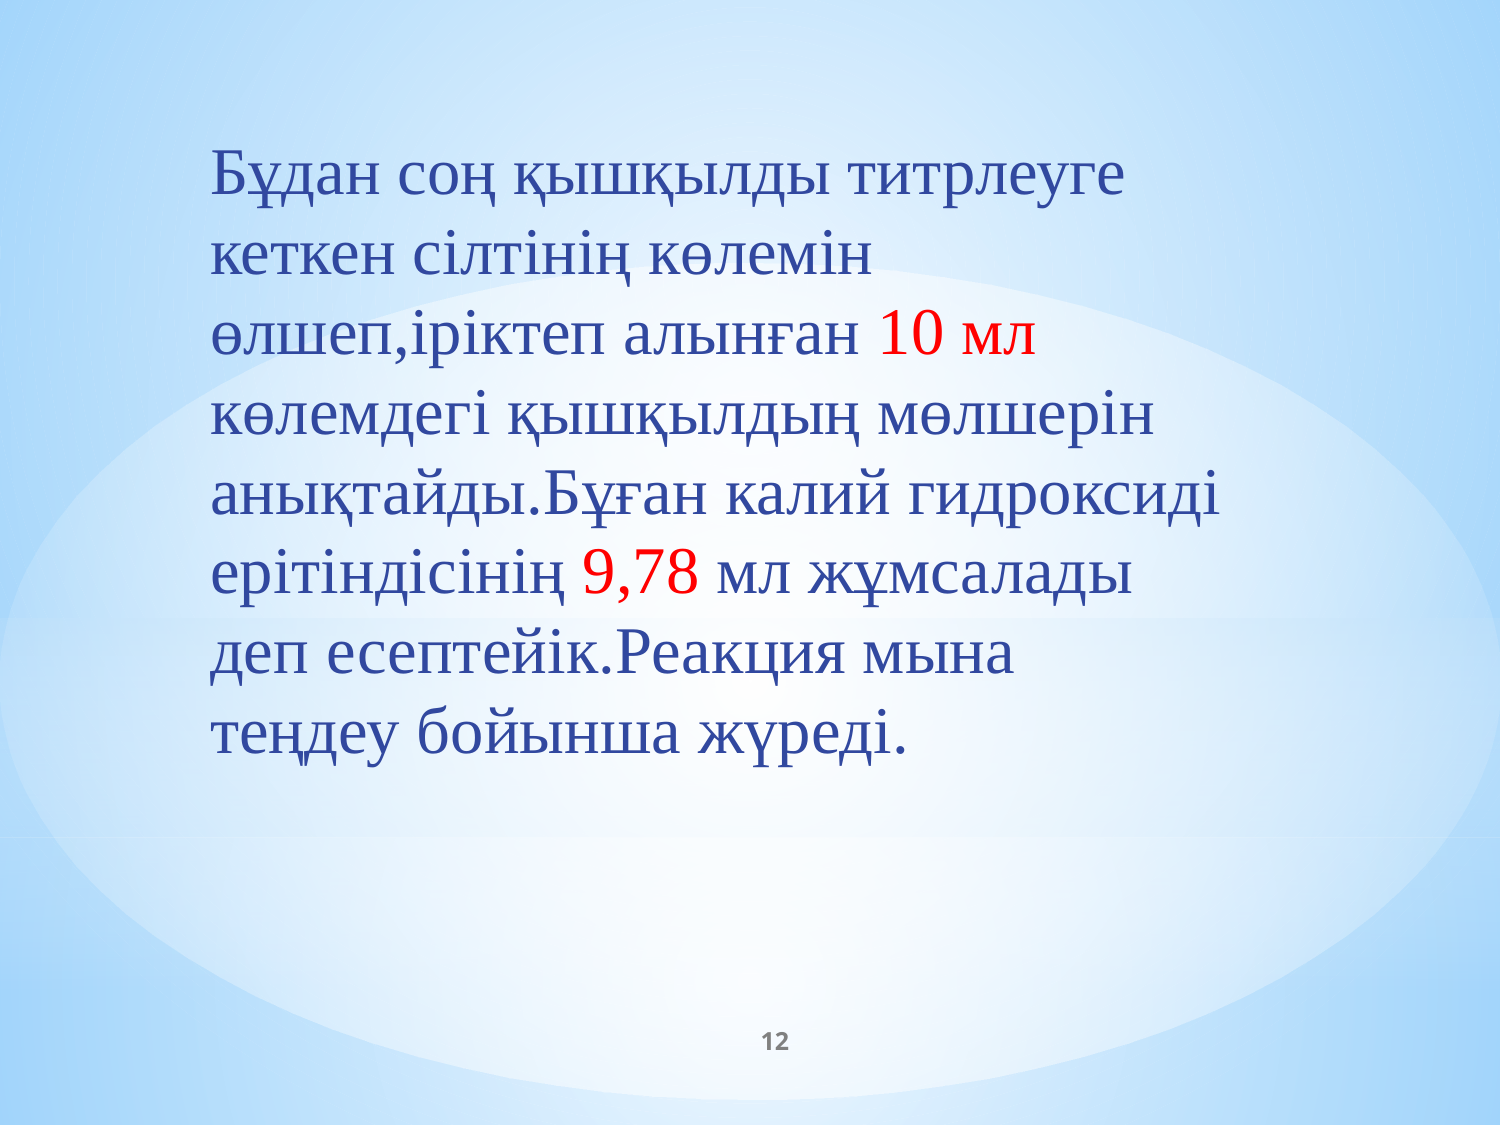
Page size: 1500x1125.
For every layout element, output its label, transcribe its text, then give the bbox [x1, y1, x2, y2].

slide_number 12 [624, 1012, 925, 1073]
list Бұдан соң қышқылды титрлеуге кеткен сілтінің көлемін өлшеп,іріктеп алынған 10 мл көлемдегі қышқылдың мөлшерін анықтайды.Бұған калий гидроксиді ерітіндісінің 9,78 мл жұмсалады деп есептейік.Реакция мына теңдеу бойынша жүреді. [187, 119, 1238, 691]
